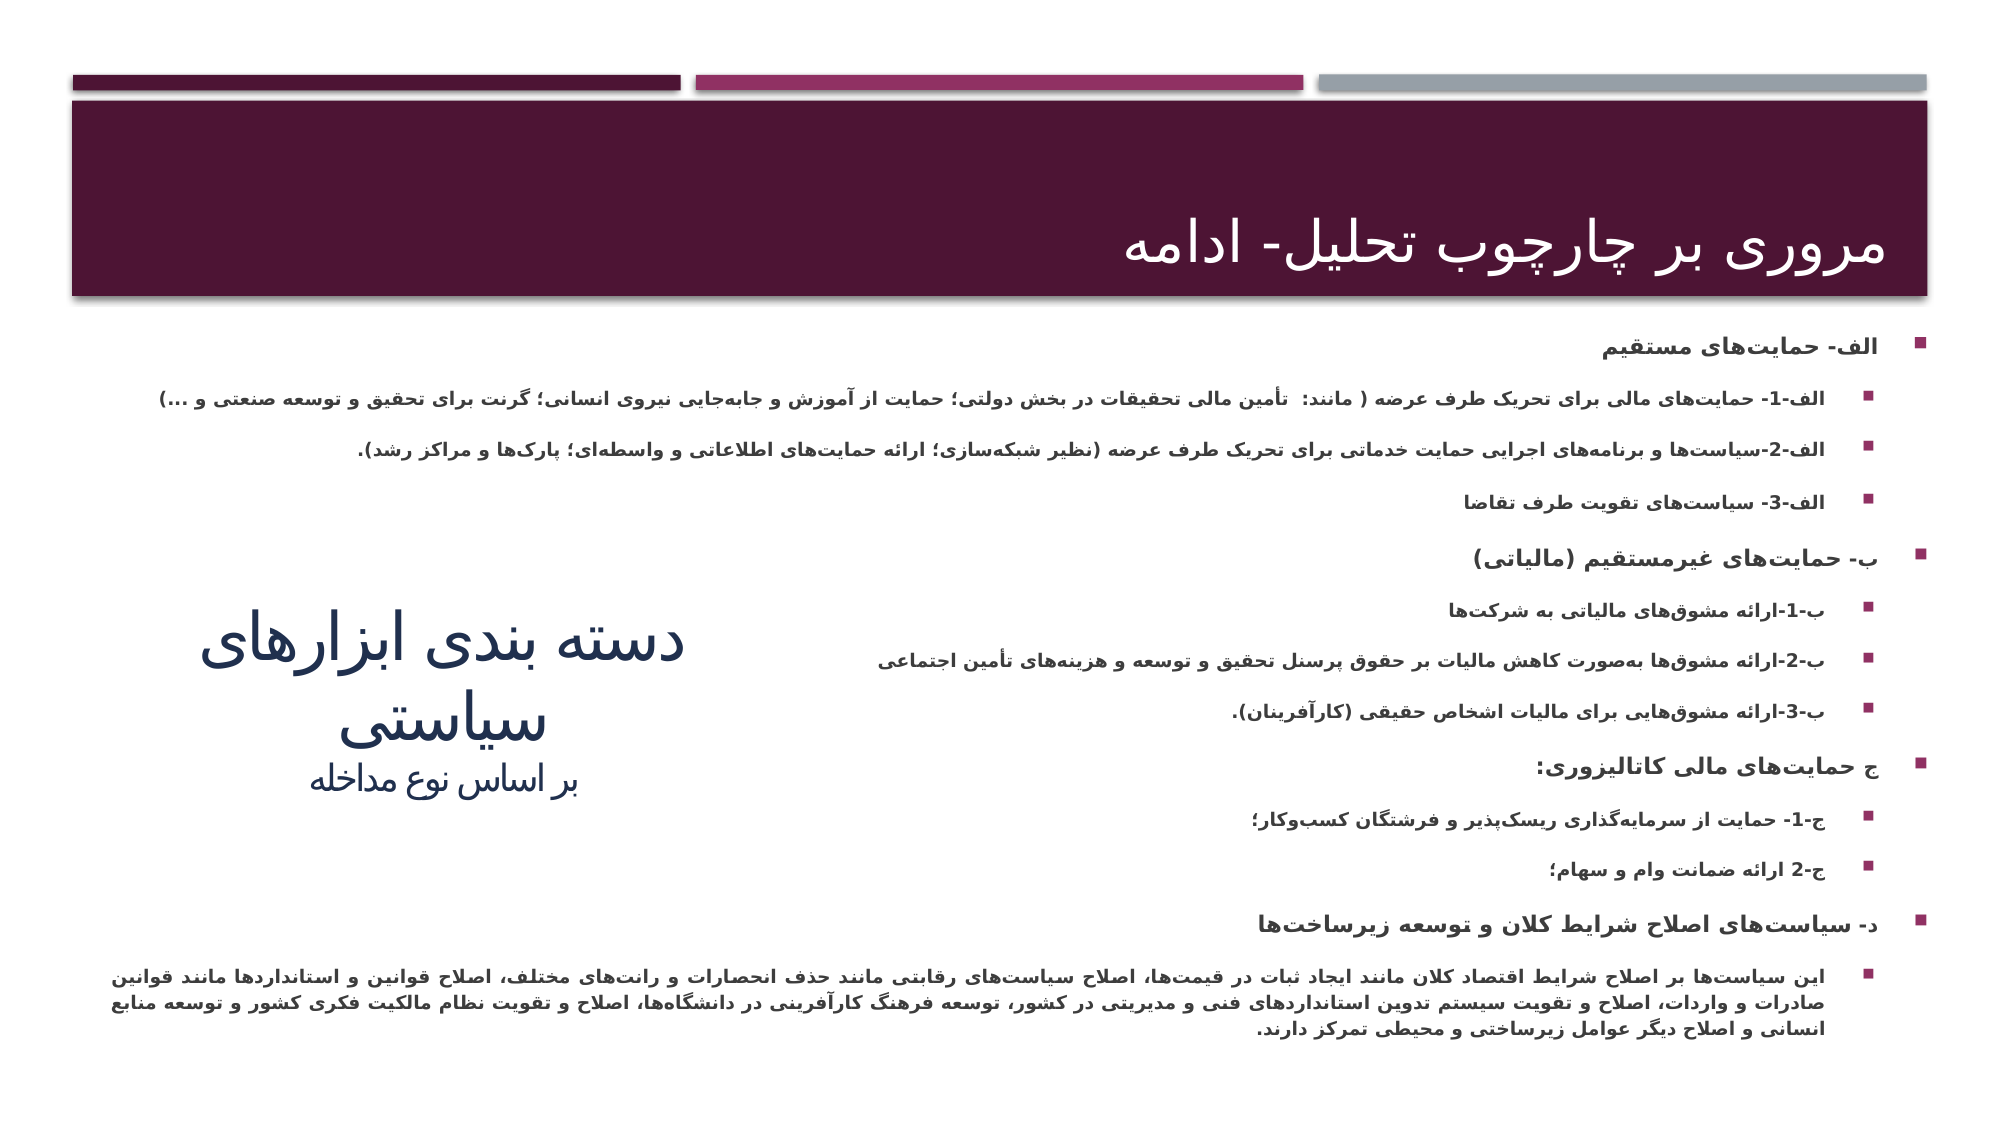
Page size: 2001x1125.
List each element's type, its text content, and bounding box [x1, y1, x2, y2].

title مروری بر چارچوب تحلیل- ادامه [95, 115, 1905, 282]
list الف- حمایت‌های مستقیم الف-1- حمایت‌های مالی برای تحریک طرف عرضه ( مانند: تأمین مالی تحقیقات در بخش دولتی؛ حمایت از آموزش و جابه‌جایی نیروی انسانی؛ گرنت برای تحقیق و توسعه صنعتی و ...) الف-2-سیاست‌ها و برنامه‌های اجرایی حمایت خدماتی برای تحریک طرف عرضه (نظیر شبکه‌سازی؛ ارائه حمایت‌های اطلاعاتی و واسطه‌ای؛ پارک‌ها و مراکز رشد). الف-3- سیاست‌های تقویت طرف تقاضا ب- حمایت‌های غیرمستقیم (مالیاتی) ب-1-ارائه مشوق‌های مالیاتی به شرکت‌ها ب-2-ارائه مشوق‌ها به‌صورت کاهش مالیات بر حقوق پرسنل تحقیق و توسعه و هزینه‌های تأمین اجتماعی ب-3-ارائه مشوق‌هایی برای مالیات اشخاص حقیقی (کارآفرینان). ج حمایت‌های مالی کاتالیزوری: ج-1- حمایت از سرمایه‌گذاری ریسک‌پذیر و فرشتگان کسب‌وکار؛ ج-2 ارائه ضمانت وام و سهام؛ د- سیاست‌های اصلاح شرایط کلان و توسعه زیرساخت‌ها این سیاست‌ها بر اصلاح شرایط اقتصاد کلان مانند ایجاد ثبات در قیمت‌ها، اصلاح سیاست‌های رقابتی مانند حذف انحصارات و رانت‌های مختلف، اصلاح قوانین و استانداردها مانند قوانین صادرات و واردات، اصلاح و تقویت سیستم تدوین استانداردهای فنی و مدیریتی در کشور، توسعه فرهنگ کارآفرینی در دانشگاه‌ها، اصلاح و تقویت نظام مالکیت فکری کشور و توسعه منابع انسانی و اصلاح دیگر عوامل زیرساختی و محیطی تمرکز دارند. [95, 357, 1944, 1061]
text_box دسته بندی ابزارهای سیاستی بر اساس نوع مداخله [114, 586, 775, 807]
